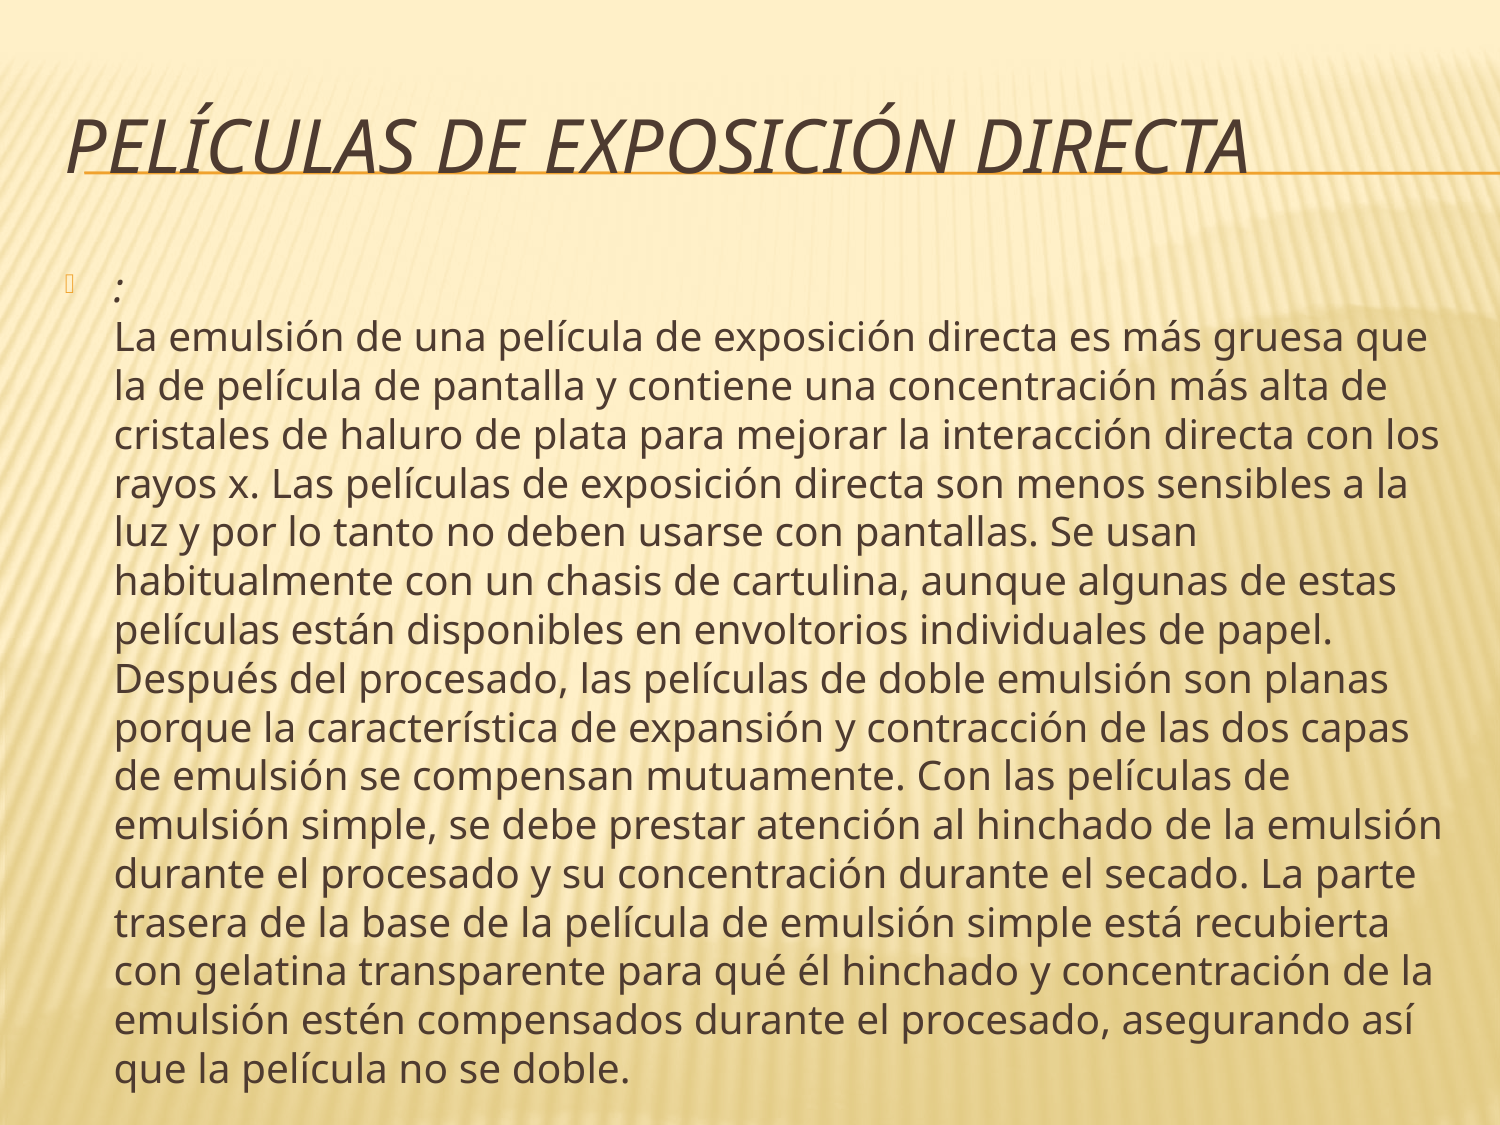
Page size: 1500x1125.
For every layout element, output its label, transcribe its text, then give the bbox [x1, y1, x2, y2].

list : La emulsión de una película de exposición directa es más gruesa que la de película de pantalla y contiene una concentración más alta de cristales de haluro de plata para mejorar la interacción directa con los rayos x. Las películas de exposición directa son menos sensibles a la luz y por lo tanto no deben usarse con pantallas. Se usan habitualmente con un chasis de cartulina, aunque algunas de estas películas están disponibles en envoltorios individuales de papel. Después del procesado, las películas de doble emulsión son planas porque la característica de expansión y contracción de las dos capas de emulsión se compensan mutuamente. Con las películas de emulsión simple, se debe prestar atención al hinchado de la emulsión durante el procesado y su concentración durante el secado. La parte trasera de la base de la película de emulsión simple está recubierta con gelatina transparente para qué él hinchado y concentración de la emulsión estén compensados durante el procesado, asegurando así que la película no se doble. [50, 254, 1475, 1125]
title Películas de exposición directa [50, 75, 1475, 213]
